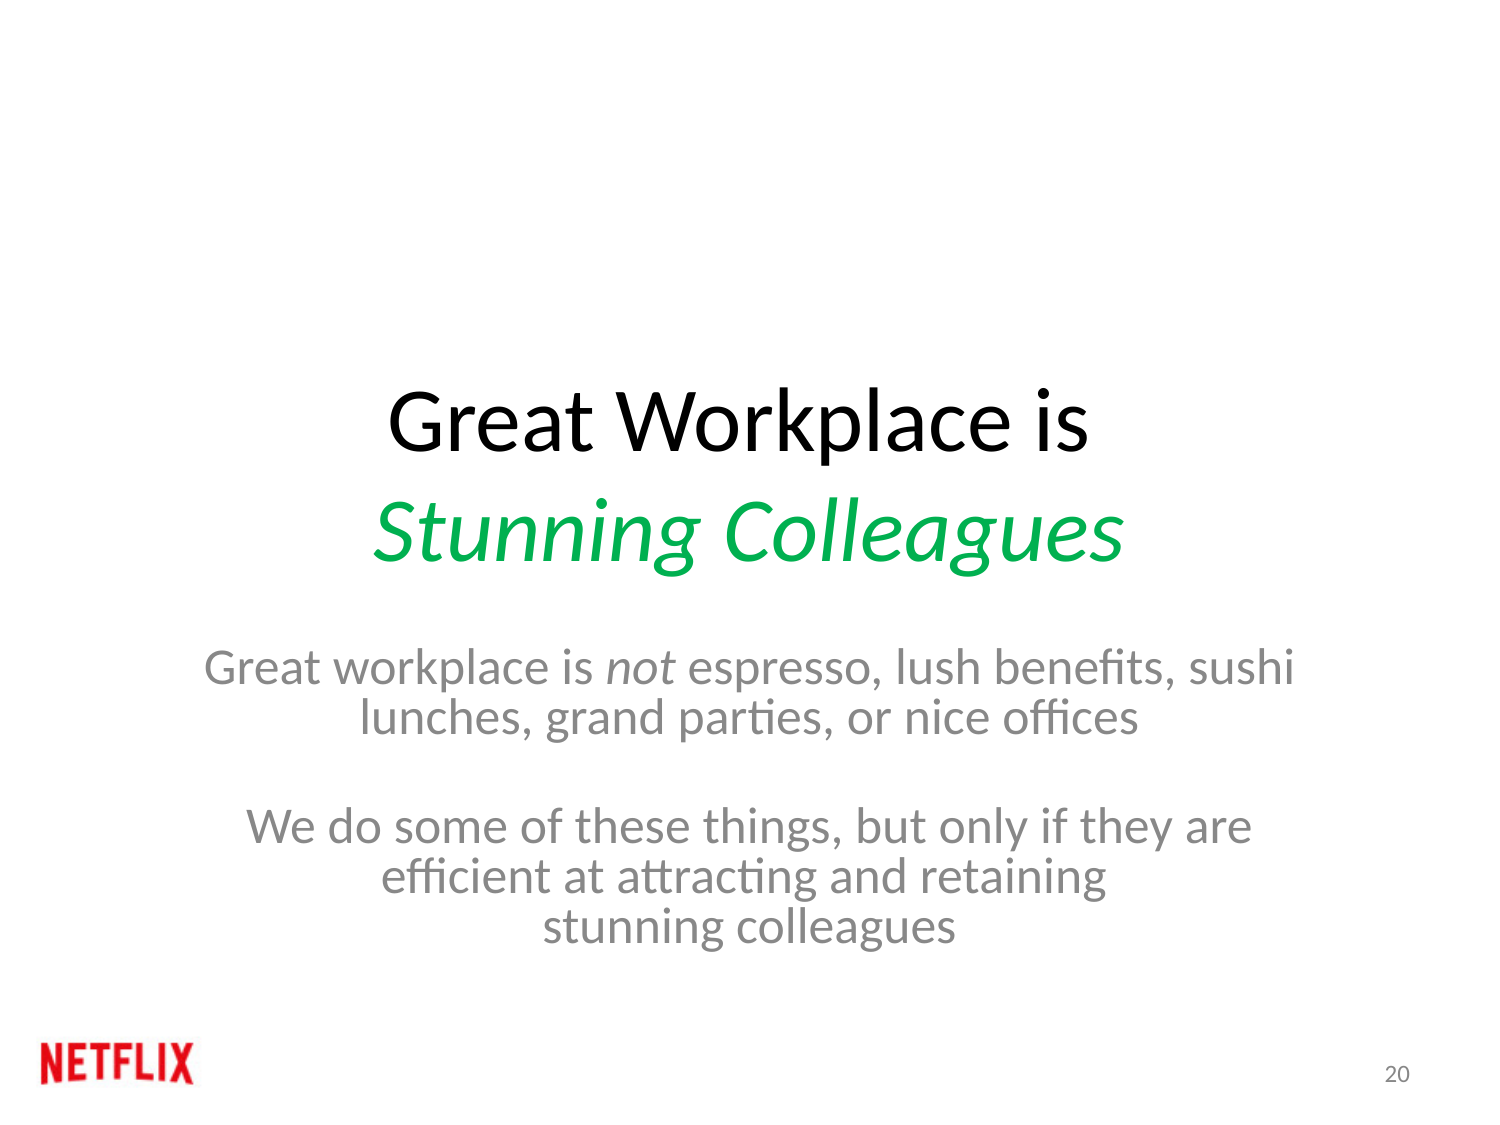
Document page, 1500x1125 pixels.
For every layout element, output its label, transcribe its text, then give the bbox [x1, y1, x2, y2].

slide_number ‹#› [1074, 1042, 1425, 1103]
picture [24, 1024, 211, 1104]
subtitle Great workplace is not espresso, lush benefits, sushi lunches, grand parties, or nice offices We do some of these things, but only if they are efficient at attracting and retaining stunning colleagues [187, 637, 1313, 975]
title Great Workplace is Stunning Colleagues [112, 349, 1388, 591]
